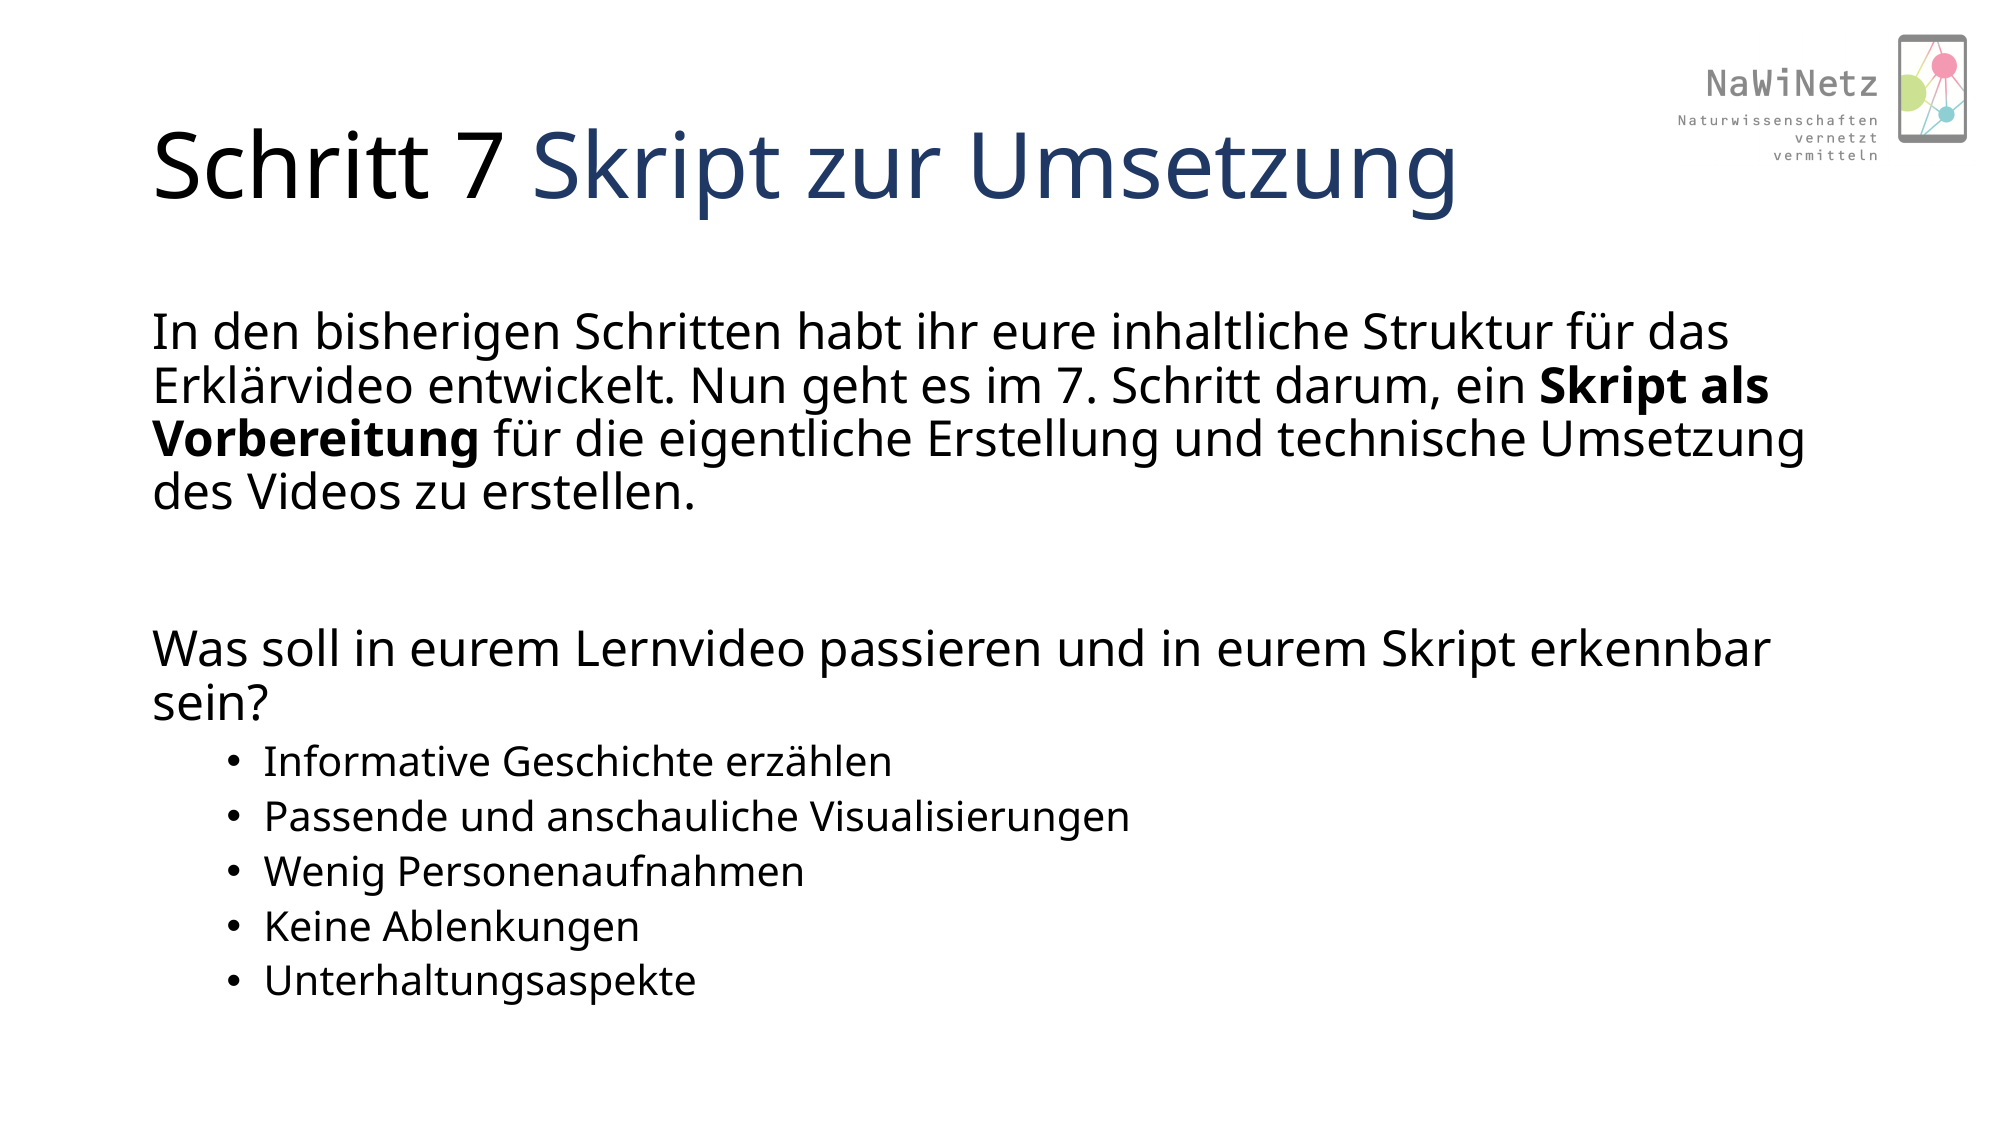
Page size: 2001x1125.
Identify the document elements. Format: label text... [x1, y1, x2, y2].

title Schritt 7 Skript zur Umsetzung [137, 59, 1863, 278]
list In den bisherigen Schritten habt ihr eure inhaltliche Struktur für das Erklärvideo entwickelt. Nun geht es im 7. Schritt darum, ein Skript als Vorbereitung für die eigentliche Erstellung und technische Umsetzung des Videos zu erstellen. Was soll in eurem Lernvideo passieren und in eurem Skript erkennbar sein? Informative Geschichte erzählen Passende und anschauliche Visualisierungen Wenig Personenaufnahmen Keine Ablenkungen Unterhaltungsaspekte [137, 299, 1863, 1014]
picture [1674, 29, 1975, 166]
